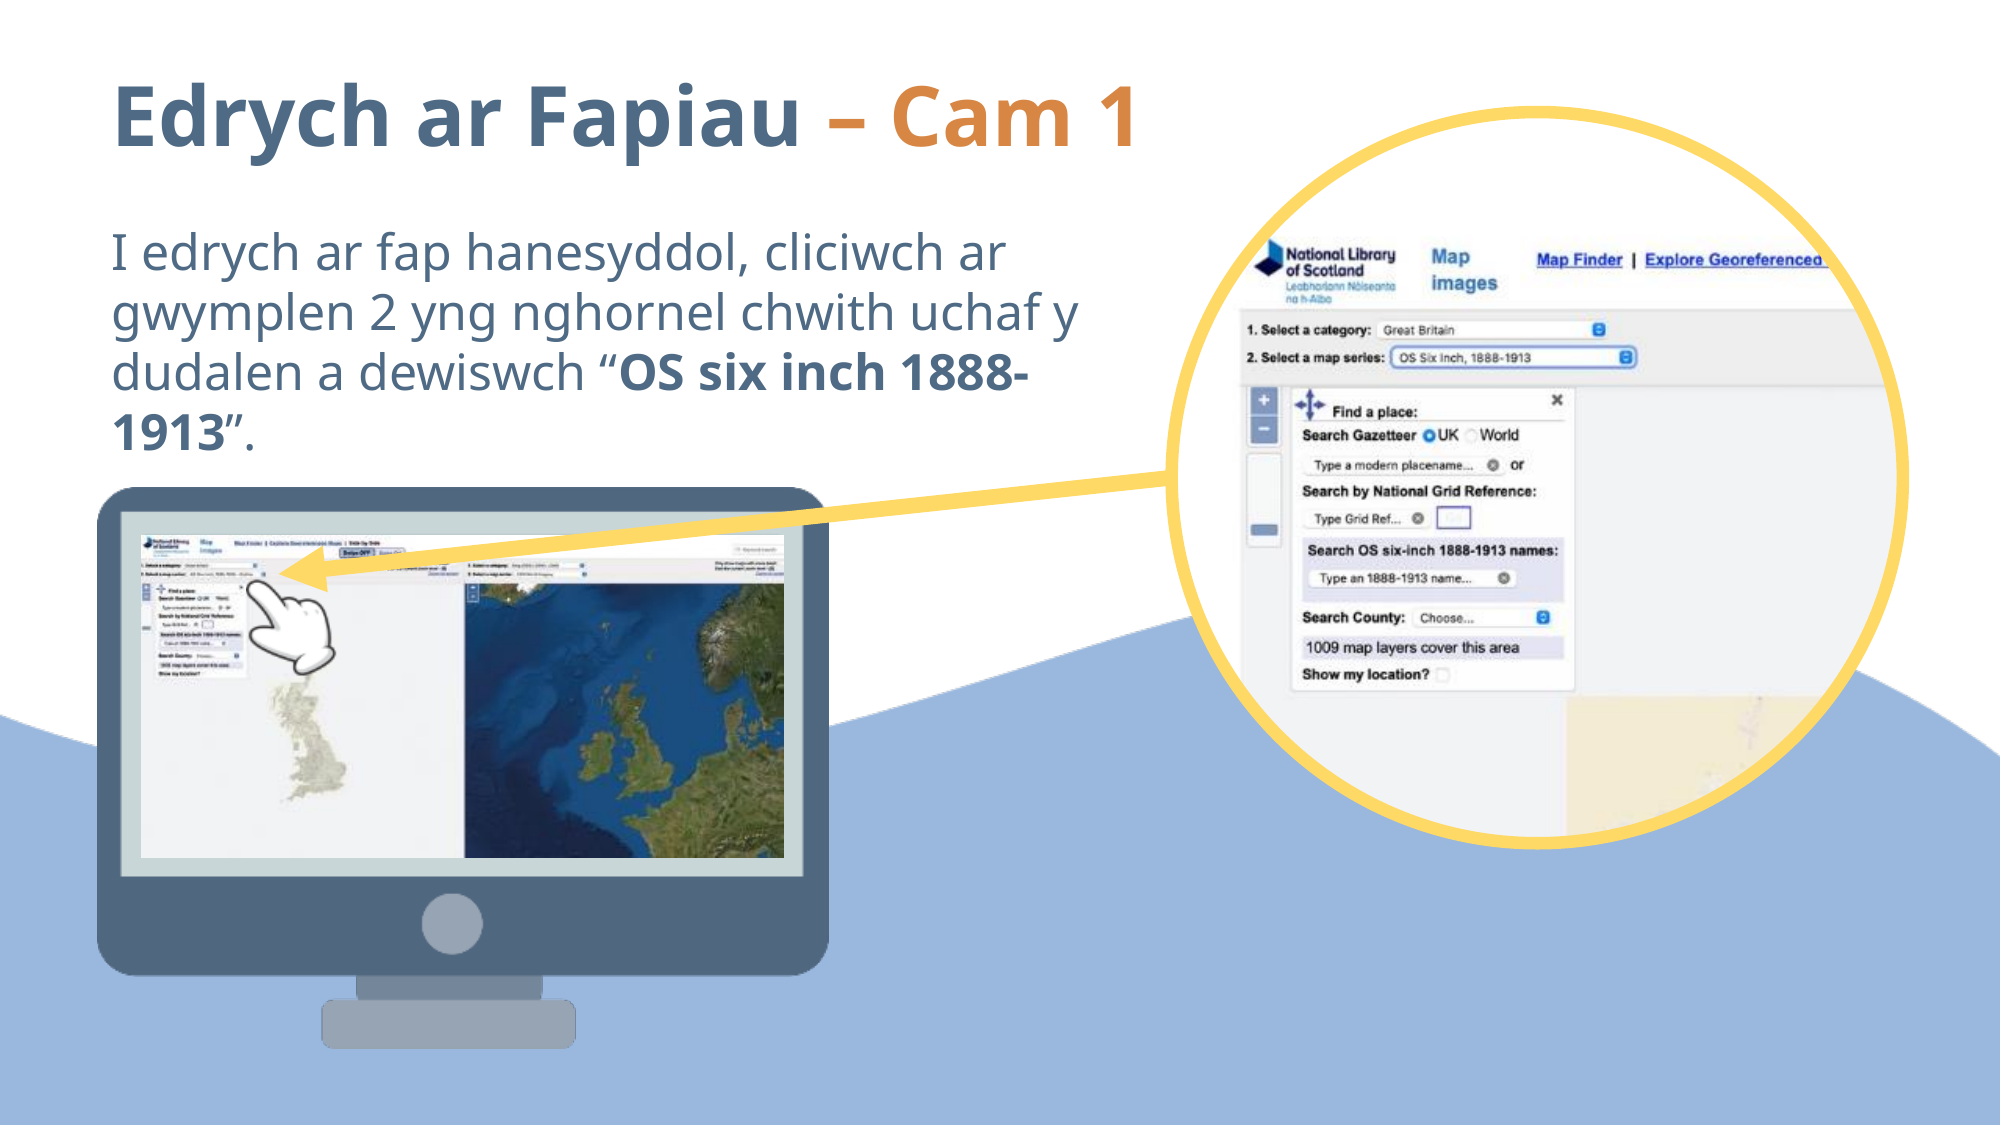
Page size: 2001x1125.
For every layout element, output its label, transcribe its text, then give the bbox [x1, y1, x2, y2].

picture [0, 487, 2000, 1125]
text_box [278, 111, 1903, 844]
text_box I edrych ar fap hanesyddol, cliciwch ar gwymplen 2 yng nghornel chwith uchaf y dudalen a dewiswch “OS six inch 1888-1913”. [97, 212, 278, 468]
text_box Edrych ar Fapiau – Cam 1 [97, 56, 1926, 171]
